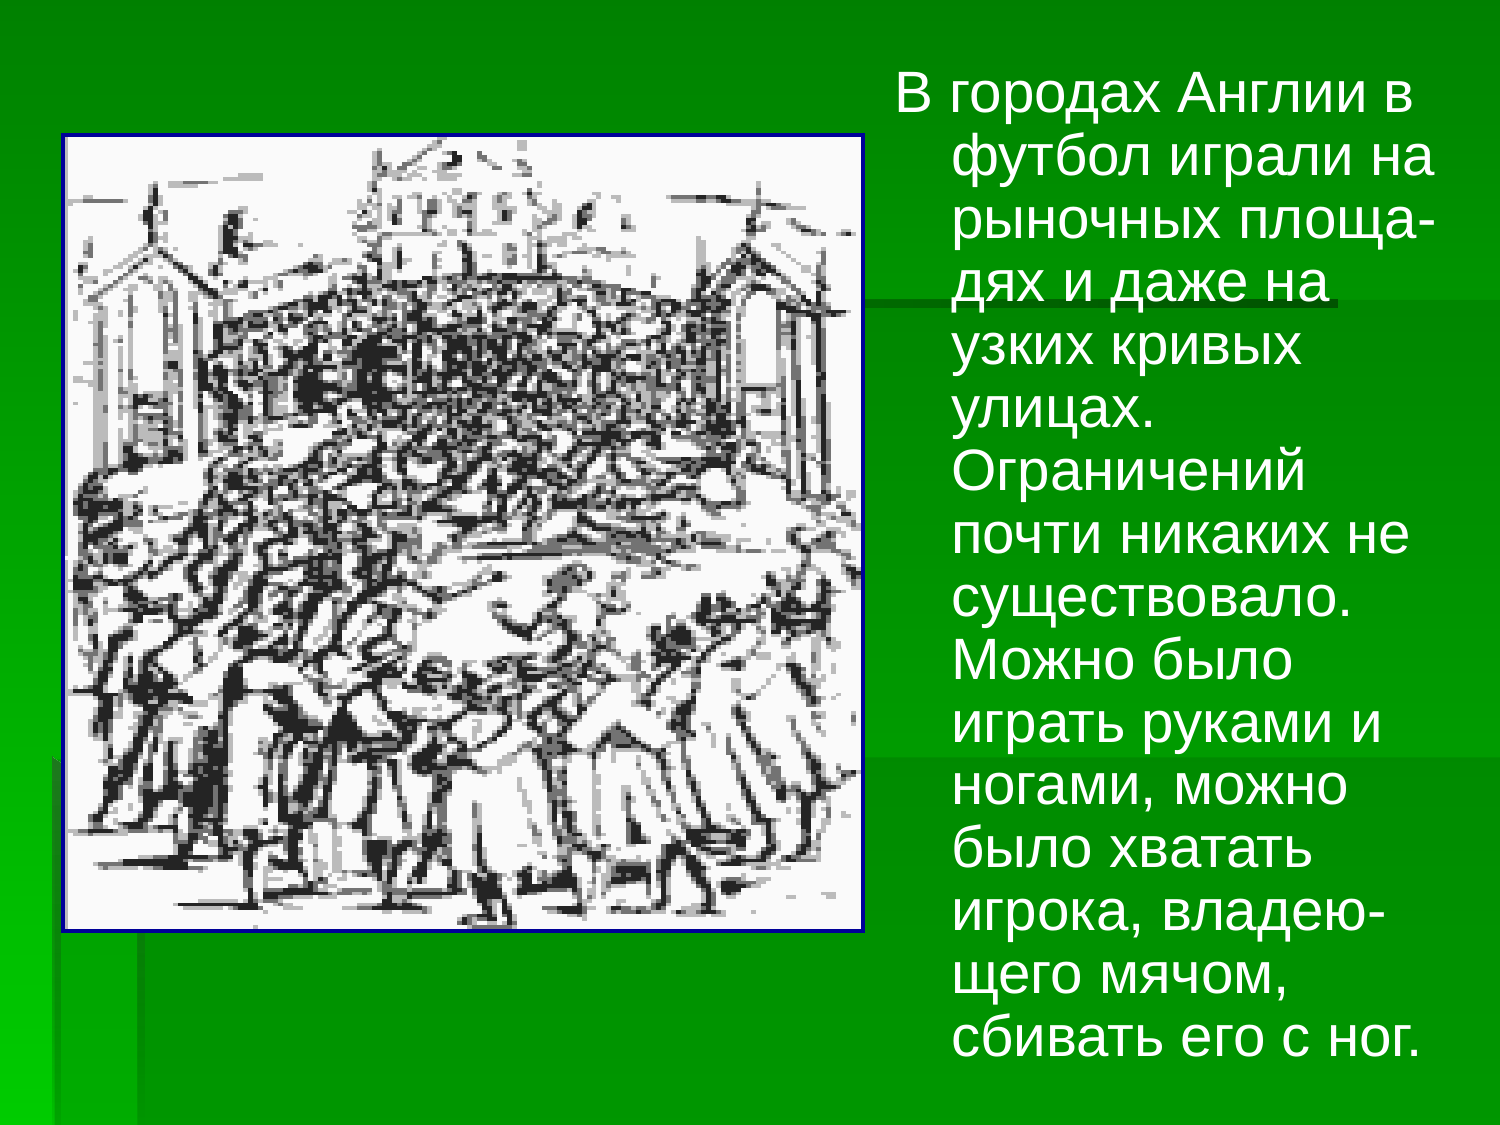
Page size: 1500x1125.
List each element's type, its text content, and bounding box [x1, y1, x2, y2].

picture [64, 136, 861, 929]
list В городах Англии в футбол играли на рыночных площа-дях и даже на узких кривых улицах. Ограничений почти никаких не существовало. Можно было играть руками и ногами, можно было хватать игрока, владею-щего мячом, сбивать его с ног. [879, 54, 1471, 1090]
